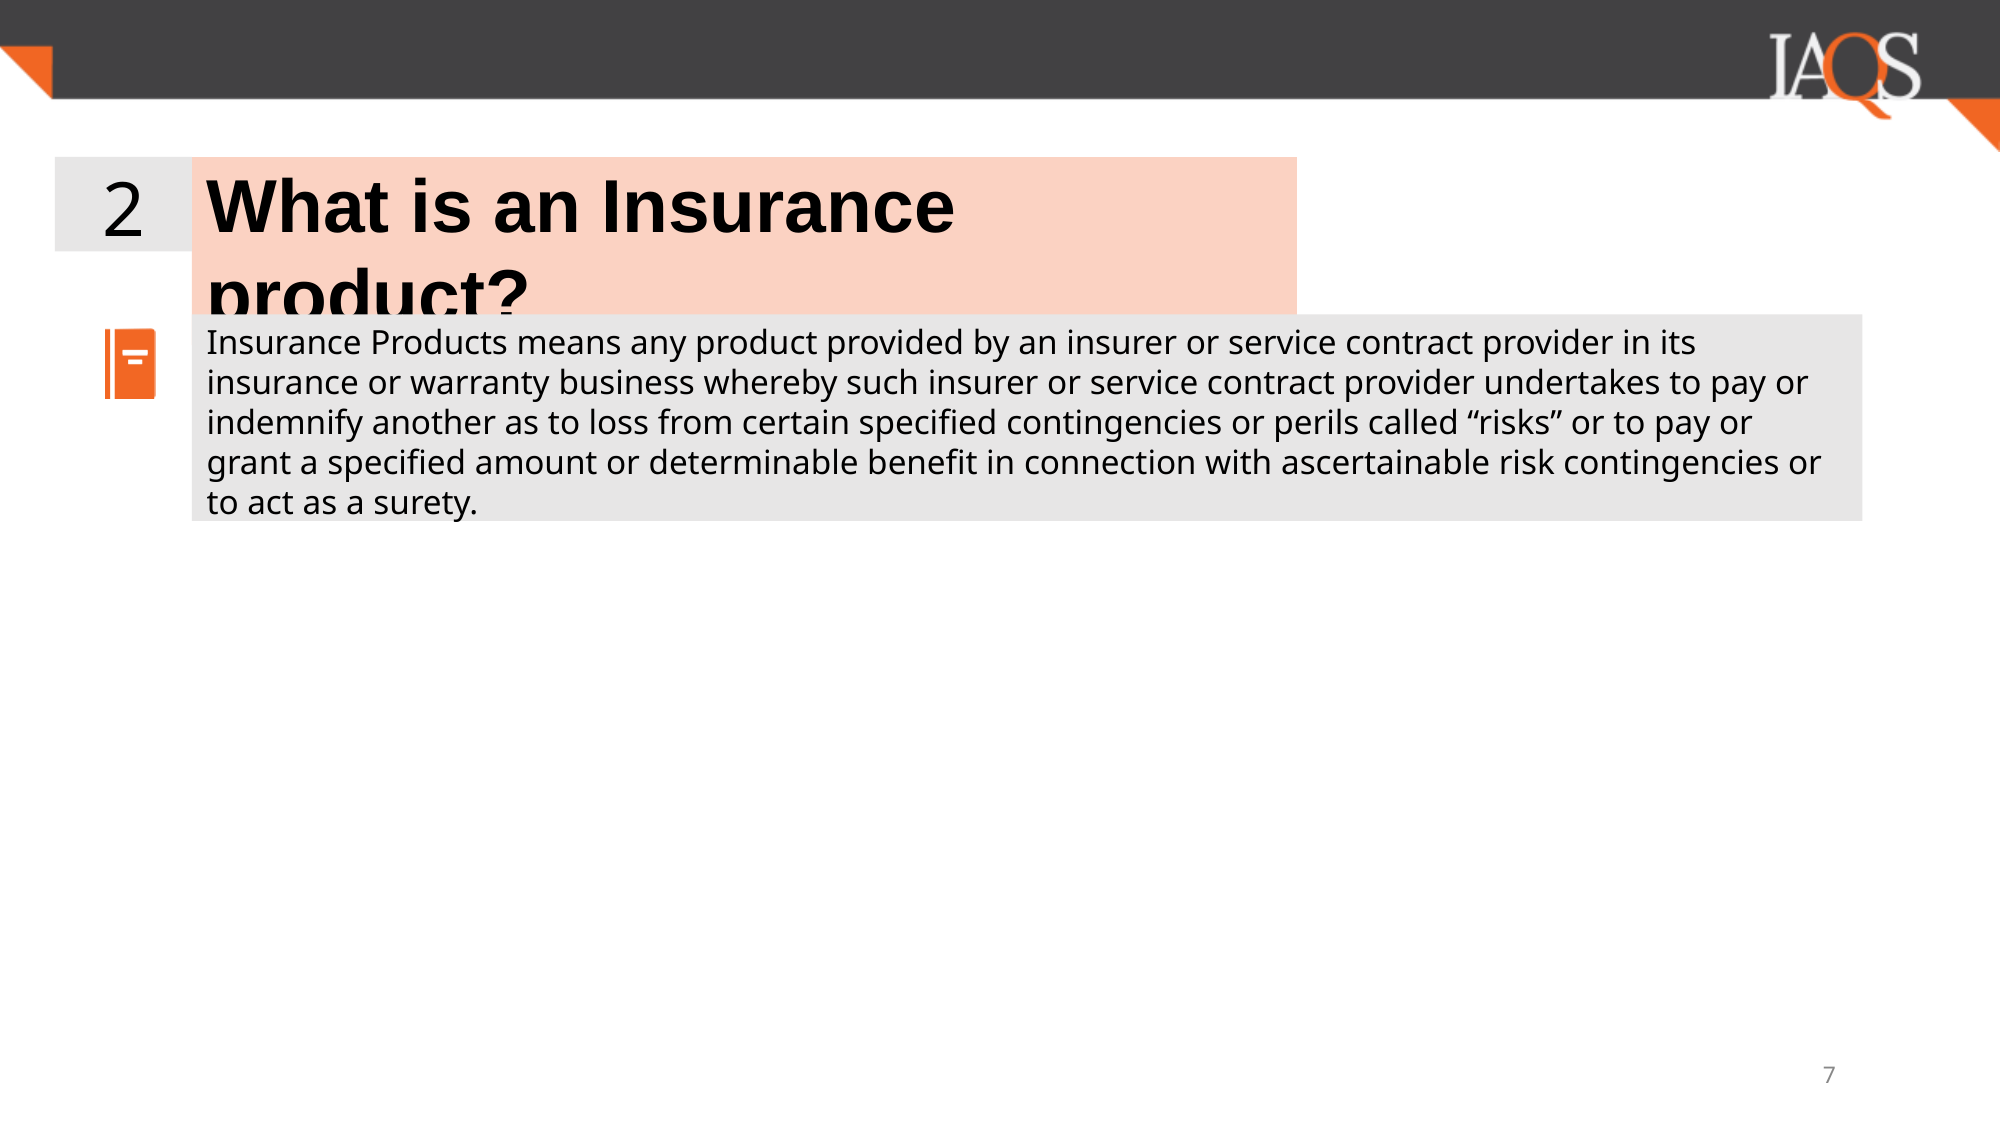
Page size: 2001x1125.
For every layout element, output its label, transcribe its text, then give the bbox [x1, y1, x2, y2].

text_box 2 [54, 156, 192, 252]
picture [0, 0, 2000, 152]
title What is an Insurance product? [191, 157, 1297, 314]
picture [105, 328, 156, 399]
text_box Insurance Products means any product provided by an insurer or service contract provider in its insurance or warranty business whereby such insurer or service contract provider undertakes to pay or indemnify another as to loss from certain specified contingencies or perils called “risks” or to pay or grant a specified amount or determinable benefit in connection with ascertainable risk contingencies or to act as a surety. [191, 314, 1863, 521]
slide_number ‹#› [1820, 1057, 1857, 1125]
